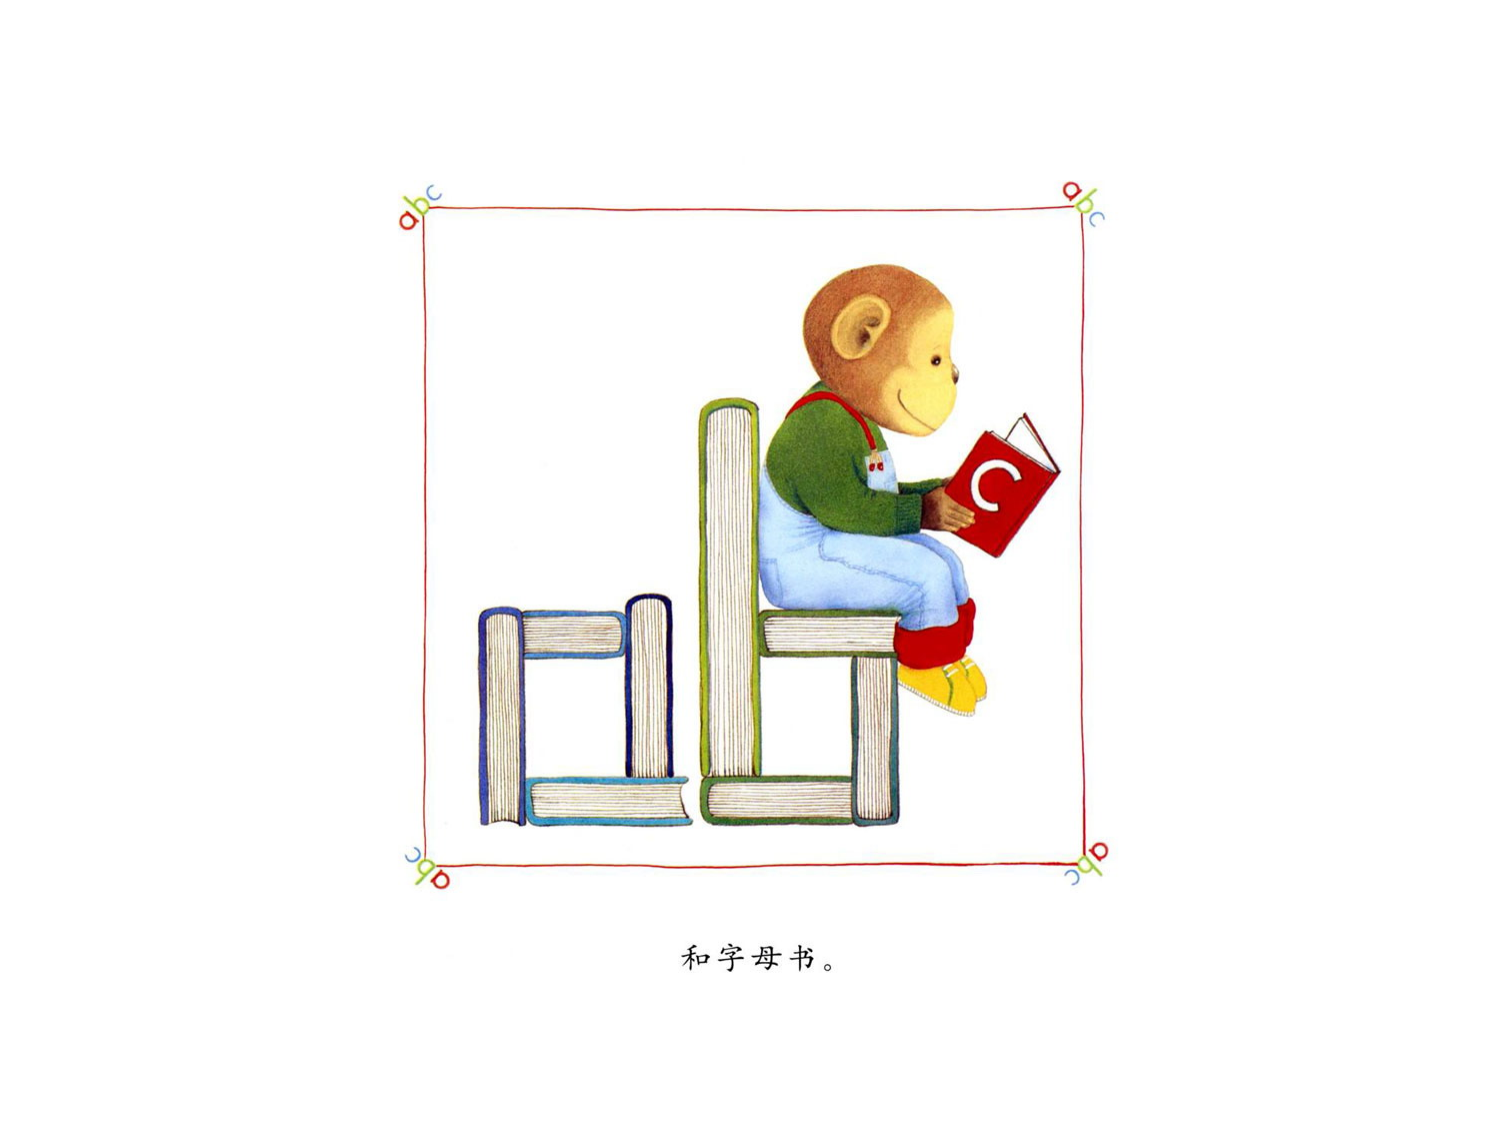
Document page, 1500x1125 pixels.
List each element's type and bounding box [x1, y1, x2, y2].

picture [349, 108, 1151, 1017]
